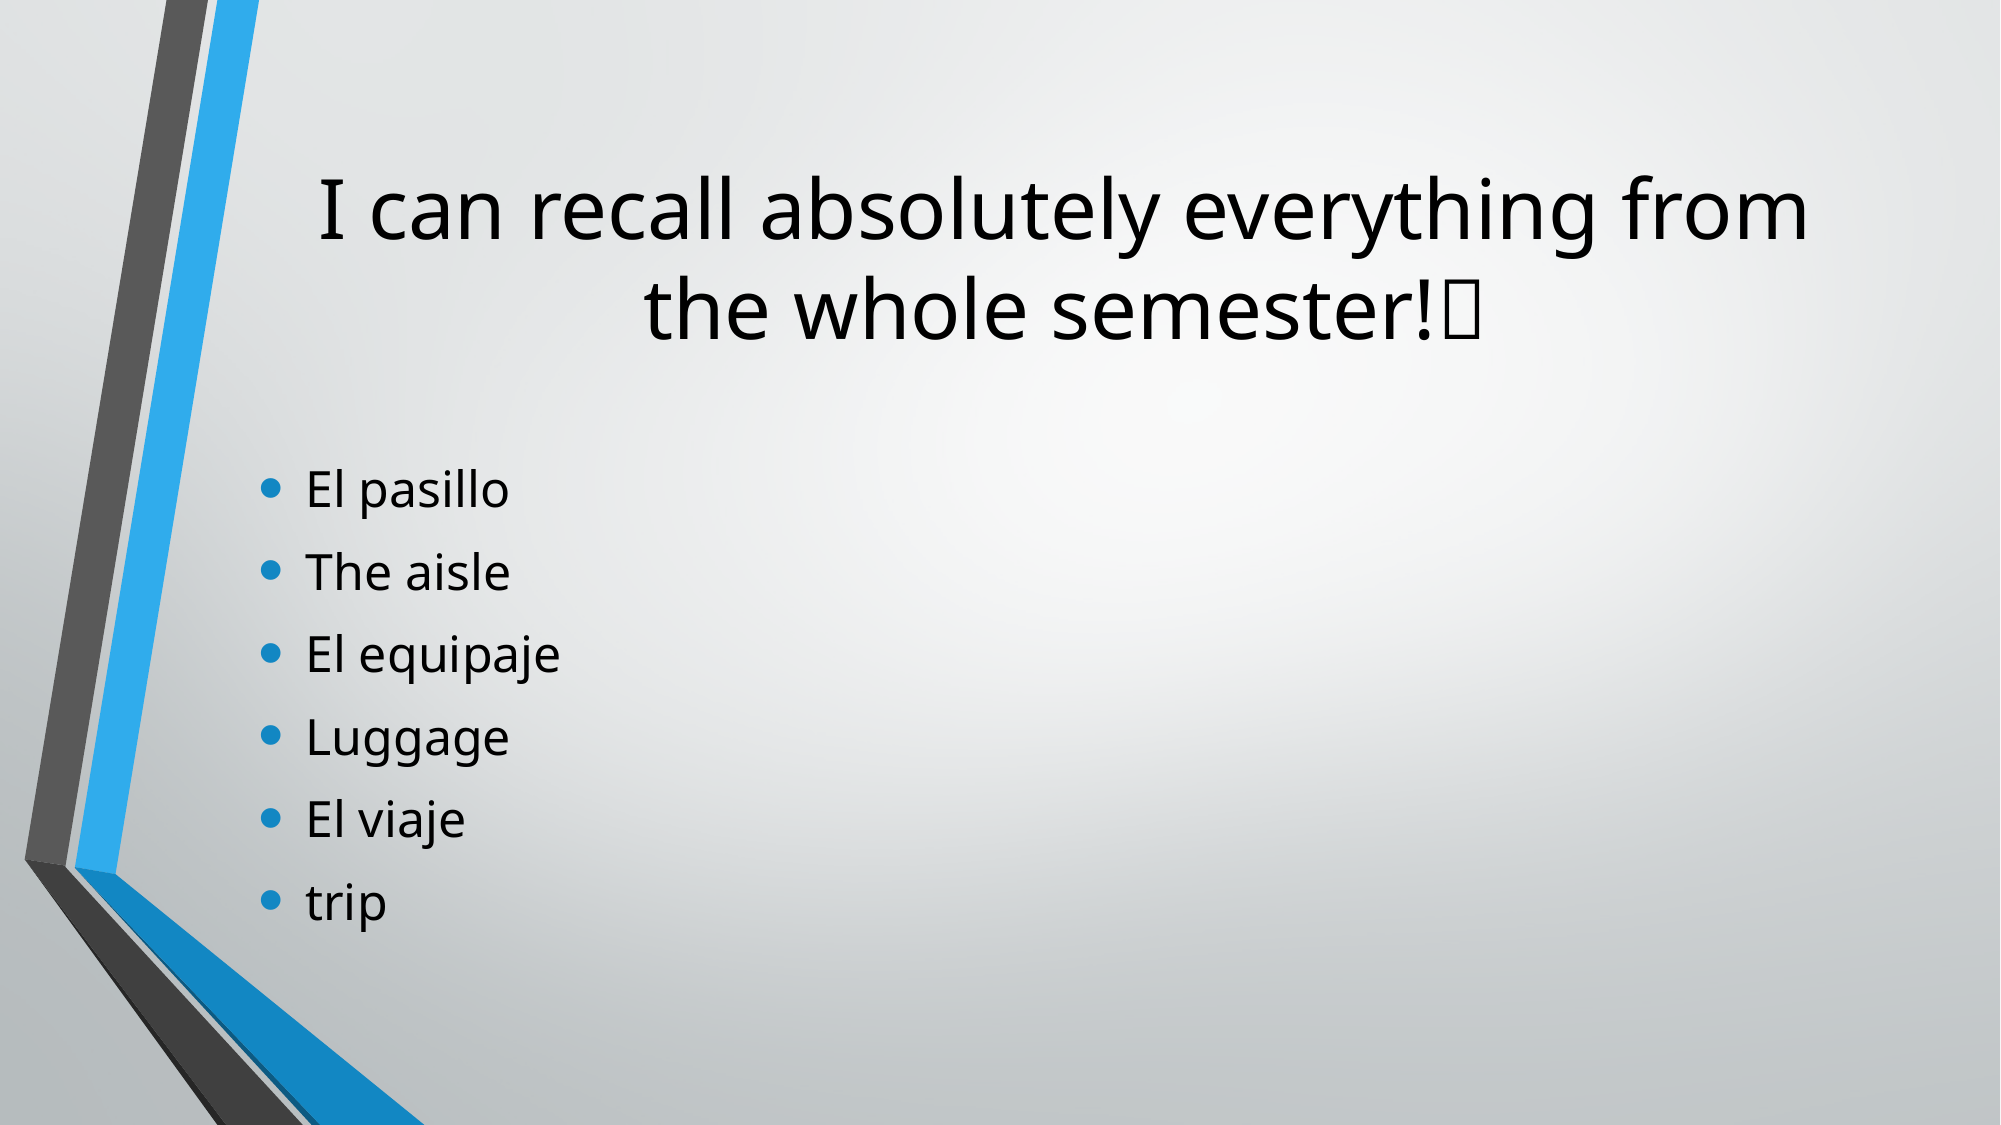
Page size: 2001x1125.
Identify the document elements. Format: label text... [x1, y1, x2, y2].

list El pasillo The aisle El equipaje Luggage El viaje trip [243, 437, 1887, 950]
title I can recall absolutely everything from the whole semester! [243, 112, 1887, 400]
